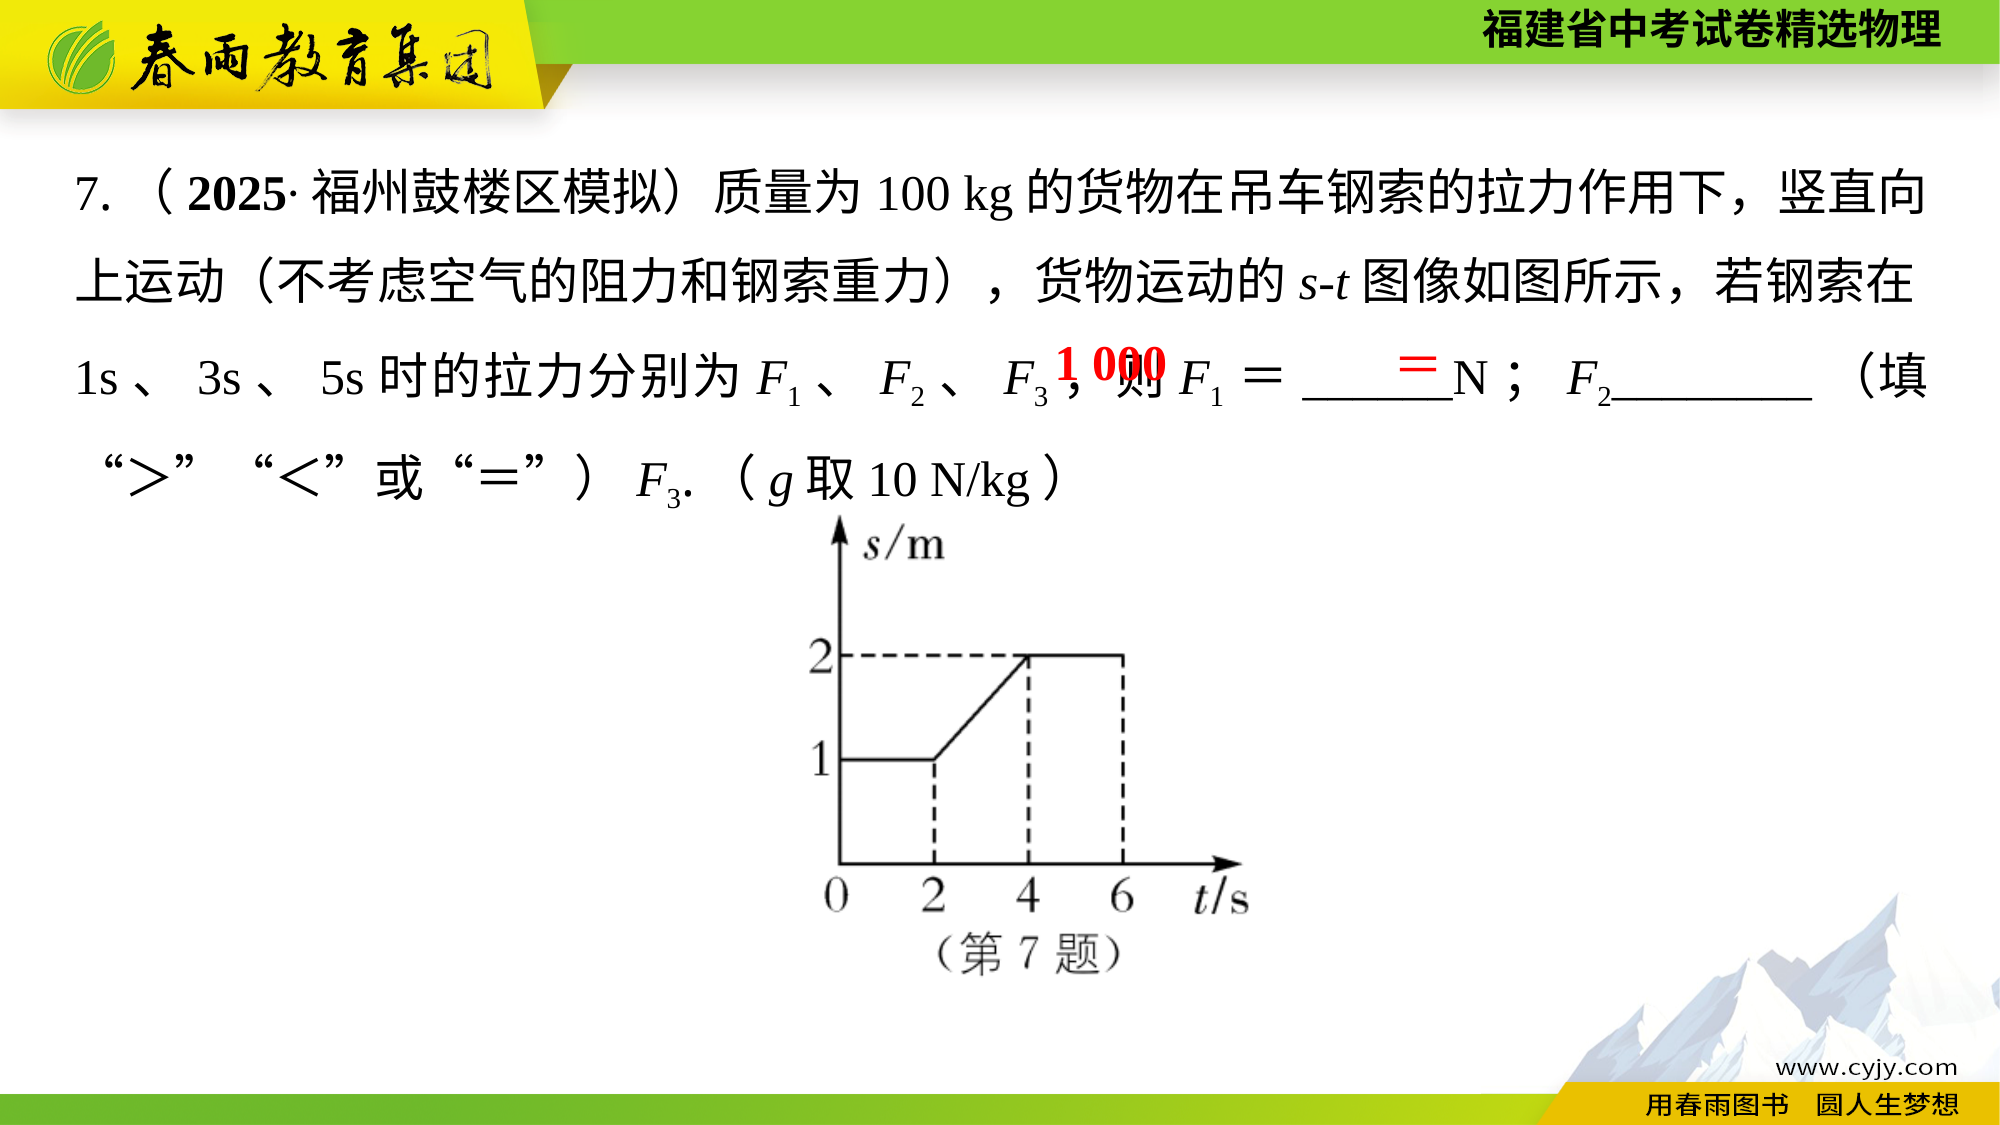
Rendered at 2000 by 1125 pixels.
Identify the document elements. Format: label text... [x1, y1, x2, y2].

text_box 1 000 [977, 322, 1182, 398]
picture [0, 0, 2000, 1125]
text_box ＝ [1378, 326, 1459, 401]
list 7.（2025∙福州鼓楼区模拟）质量为100 kg的货物在吊车钢索的拉力作用下，竖直向上运动（不考虑空气的阻力和钢索重力），货物运动的s-t图像如图所示，若钢索在1s、3s、5s时的拉力分别为F1、F2、F3，则F1＝______N；F2________（填“＞”“＜”或“＝”）F3.（g取10 N/kg） [59, 122, 1944, 502]
